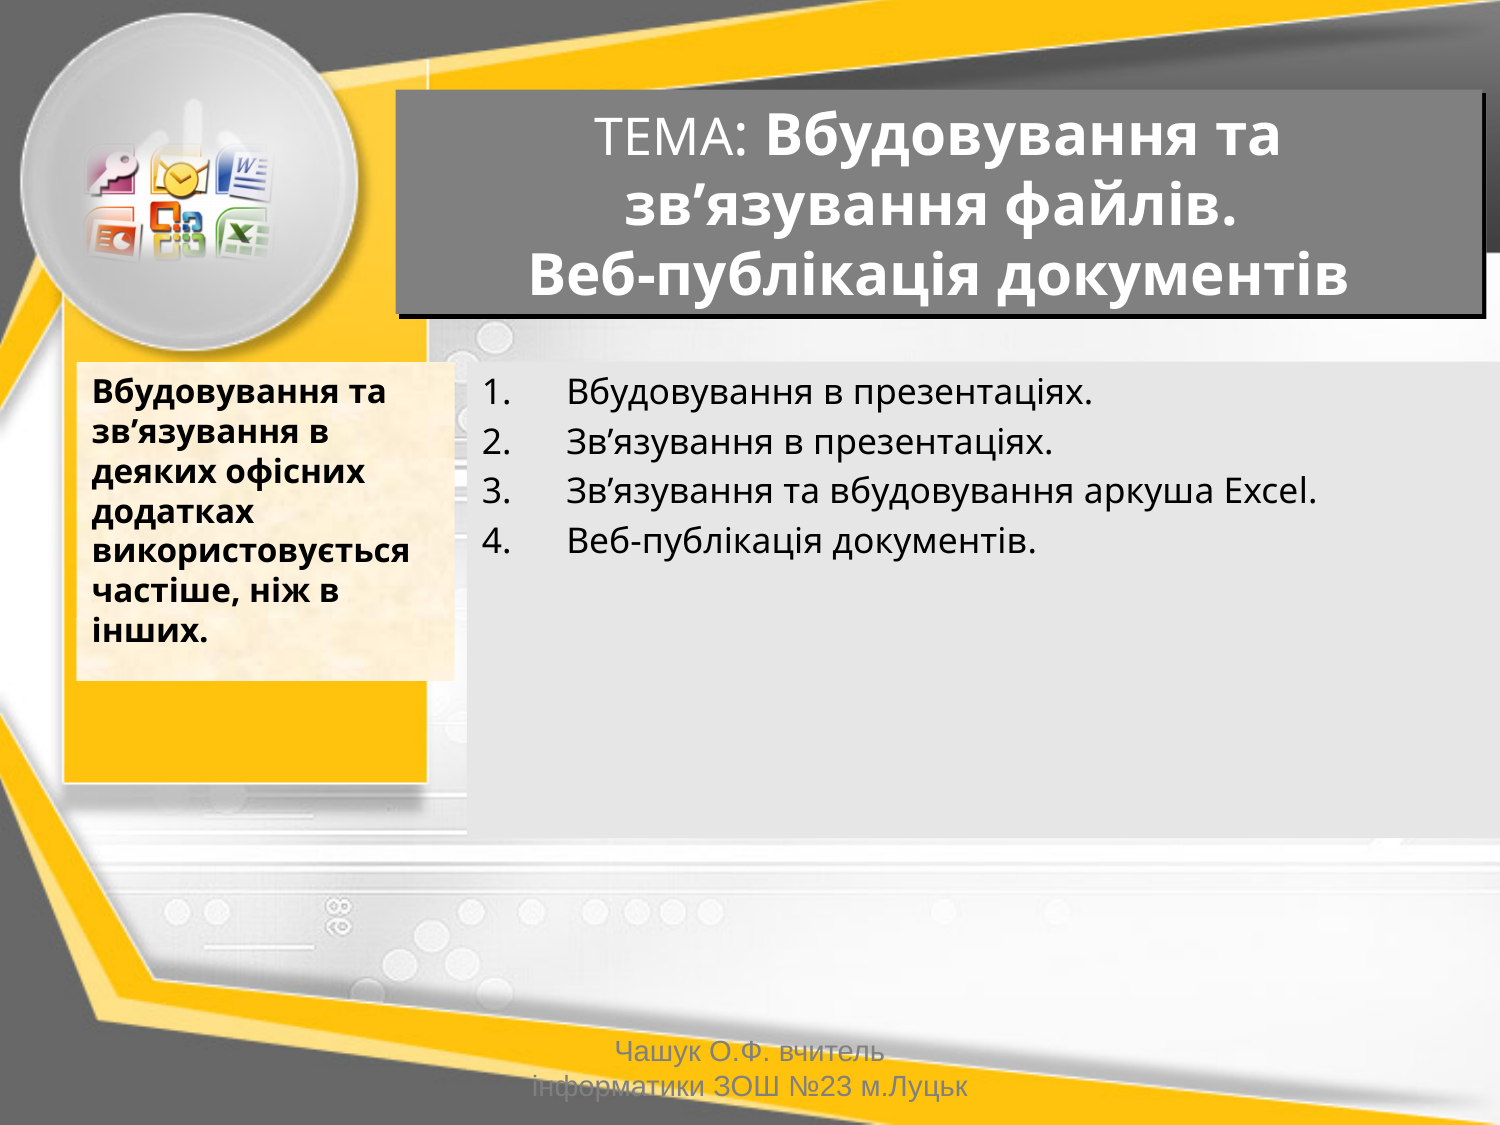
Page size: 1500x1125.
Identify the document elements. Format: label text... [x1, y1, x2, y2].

footer Чашук О.Ф. вчитель інформатики ЗОШ №23 м.Луцьк [512, 1024, 988, 1103]
list Вбудовування та зв’язування в деяких офісних додатках використовується частіше, ніж в інших. [76, 362, 455, 681]
title ТЕМА: Вбудовування та зв’язування файлів. Веб-публікація документів [395, 89, 1483, 314]
picture [0, 0, 1500, 1125]
list Вбудовування в презентаціях. Зв’язування в презентаціях. Зв’язування та вбудовування аркуша Excel. Веб-публікація документів. [466, 361, 1500, 839]
